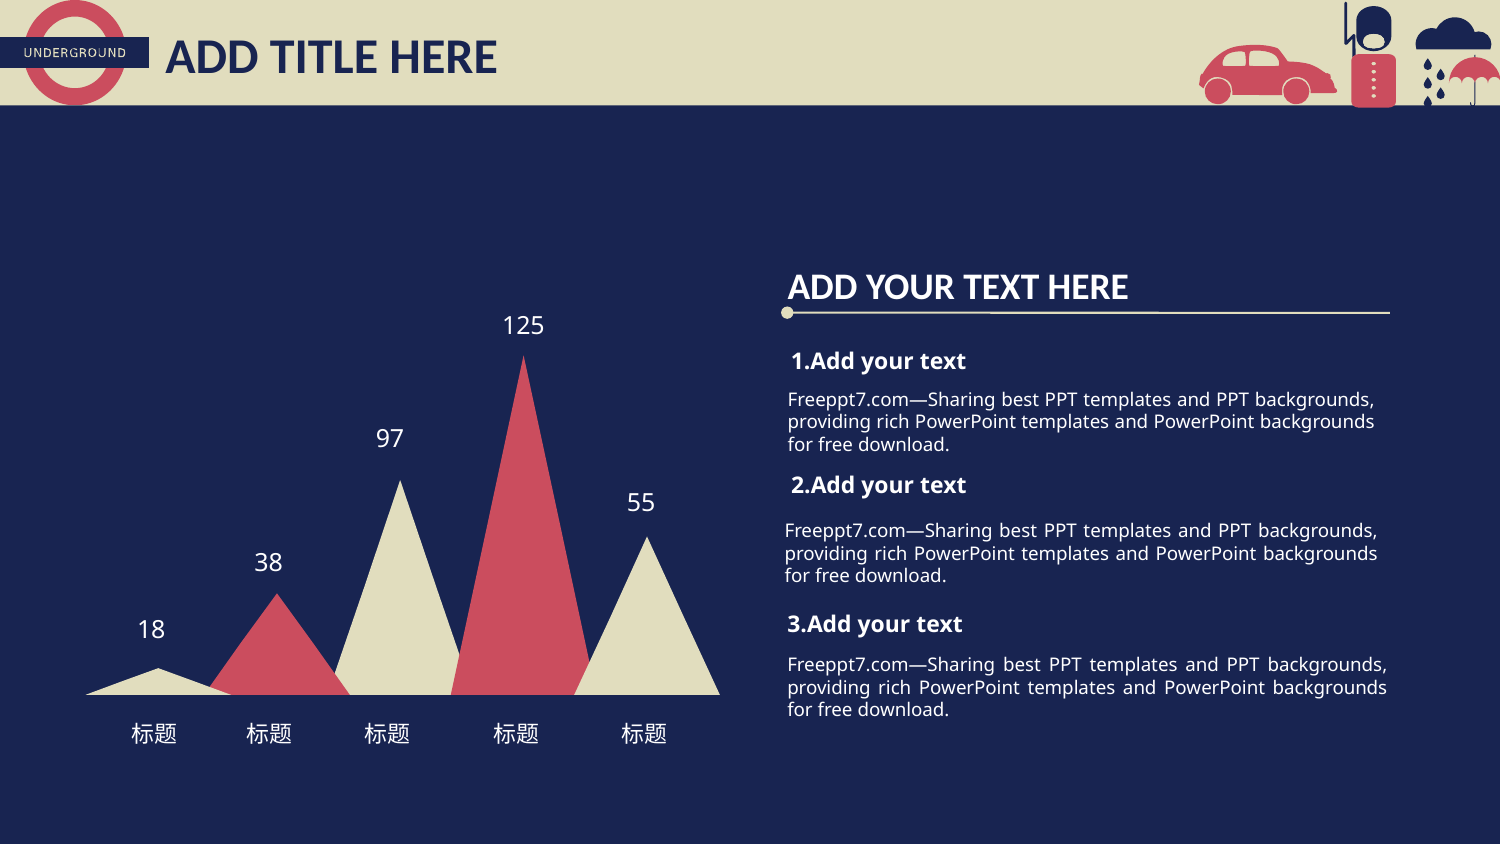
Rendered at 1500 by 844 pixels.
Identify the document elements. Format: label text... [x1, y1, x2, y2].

text_box 标题 [120, 713, 190, 753]
text_box 55 [615, 481, 667, 523]
text_box 标题 [352, 713, 422, 753]
text_box [765, 693, 1103, 735]
text_box [335, 480, 459, 695]
text_box 3.Add your text [769, 604, 1104, 643]
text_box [769, 463, 1392, 595]
text_box [210, 593, 350, 695]
text_box 18 [125, 608, 178, 650]
text_box Freeppt7.com—Sharing best PPT templates and PPT backgrounds, providing rich PowerPoint templates and PowerPoint backgrounds for free download. [776, 647, 1398, 726]
text_box [574, 536, 720, 695]
text_box 97 [364, 416, 416, 458]
text_box [85, 668, 232, 695]
text_box 标题 [235, 713, 305, 753]
text_box 38 [243, 540, 295, 582]
text_box [450, 355, 589, 695]
text_box 标题 [482, 713, 552, 753]
text_box 125 [490, 303, 557, 345]
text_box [772, 338, 1389, 461]
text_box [0, 0, 1500, 108]
text_box 标题 [610, 713, 680, 753]
text_box ADD YOUR TEXT HERE [776, 256, 1253, 313]
